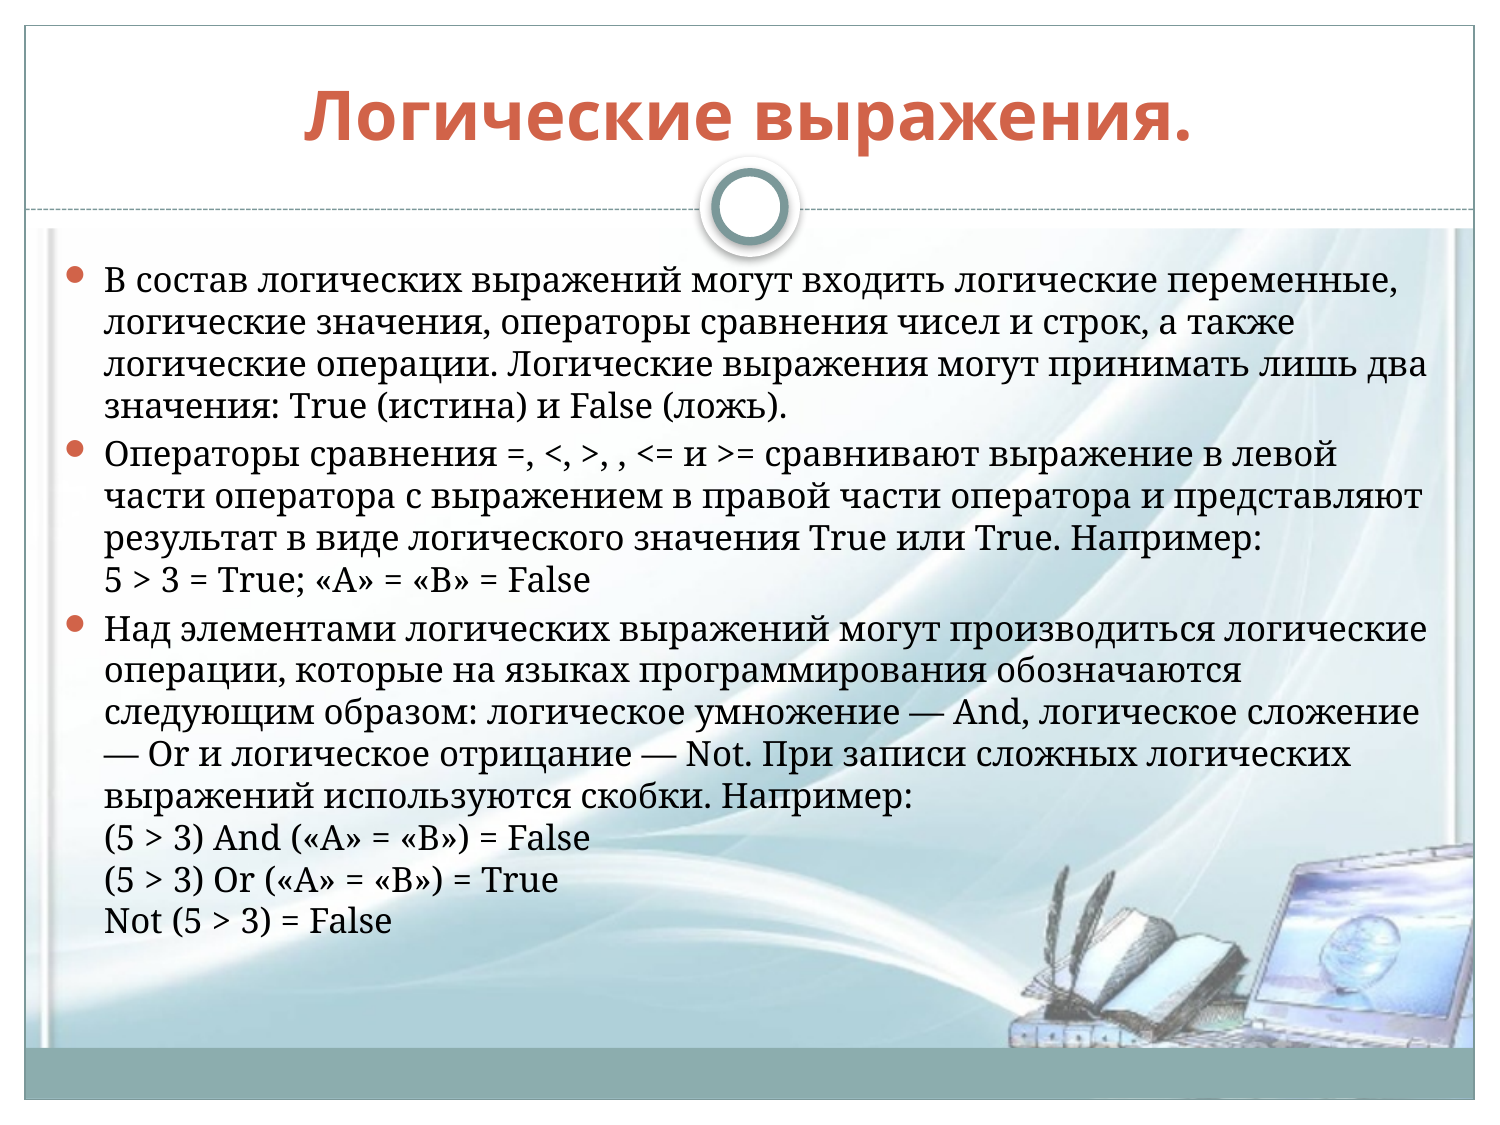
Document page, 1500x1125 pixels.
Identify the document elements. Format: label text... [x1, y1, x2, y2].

list В состав логических выражений могут входить логические переменные, логические значения, операторы сравнения чисел и строк, а также логические операции. Логические выражения могут принимать лишь два значения: True (истина) и False (ложь). Операторы сравнения =, <, >, , <= и >= сравнивают выражение в левой части оператора с выражением в правой части оператора и представляют результат в виде логического значения True или True. Например: 5 > 3 = True; «А» = «В» = False Над элементами логических выражений могут производиться логические операции, которые на языках программирования обозначаются следующим образом: логическое умножение — And, логическое сложение — Or и логическое отрицание — Not. При записи сложных логических выражений используются скобки. Например: (5 > 3) And («А» = «В») = False (5 > 3) Or («А» = «В») = True Not (5 > 3) = False [49, 250, 1445, 1001]
title Логические выражения. [49, 37, 1450, 162]
picture [26, 229, 1473, 1047]
